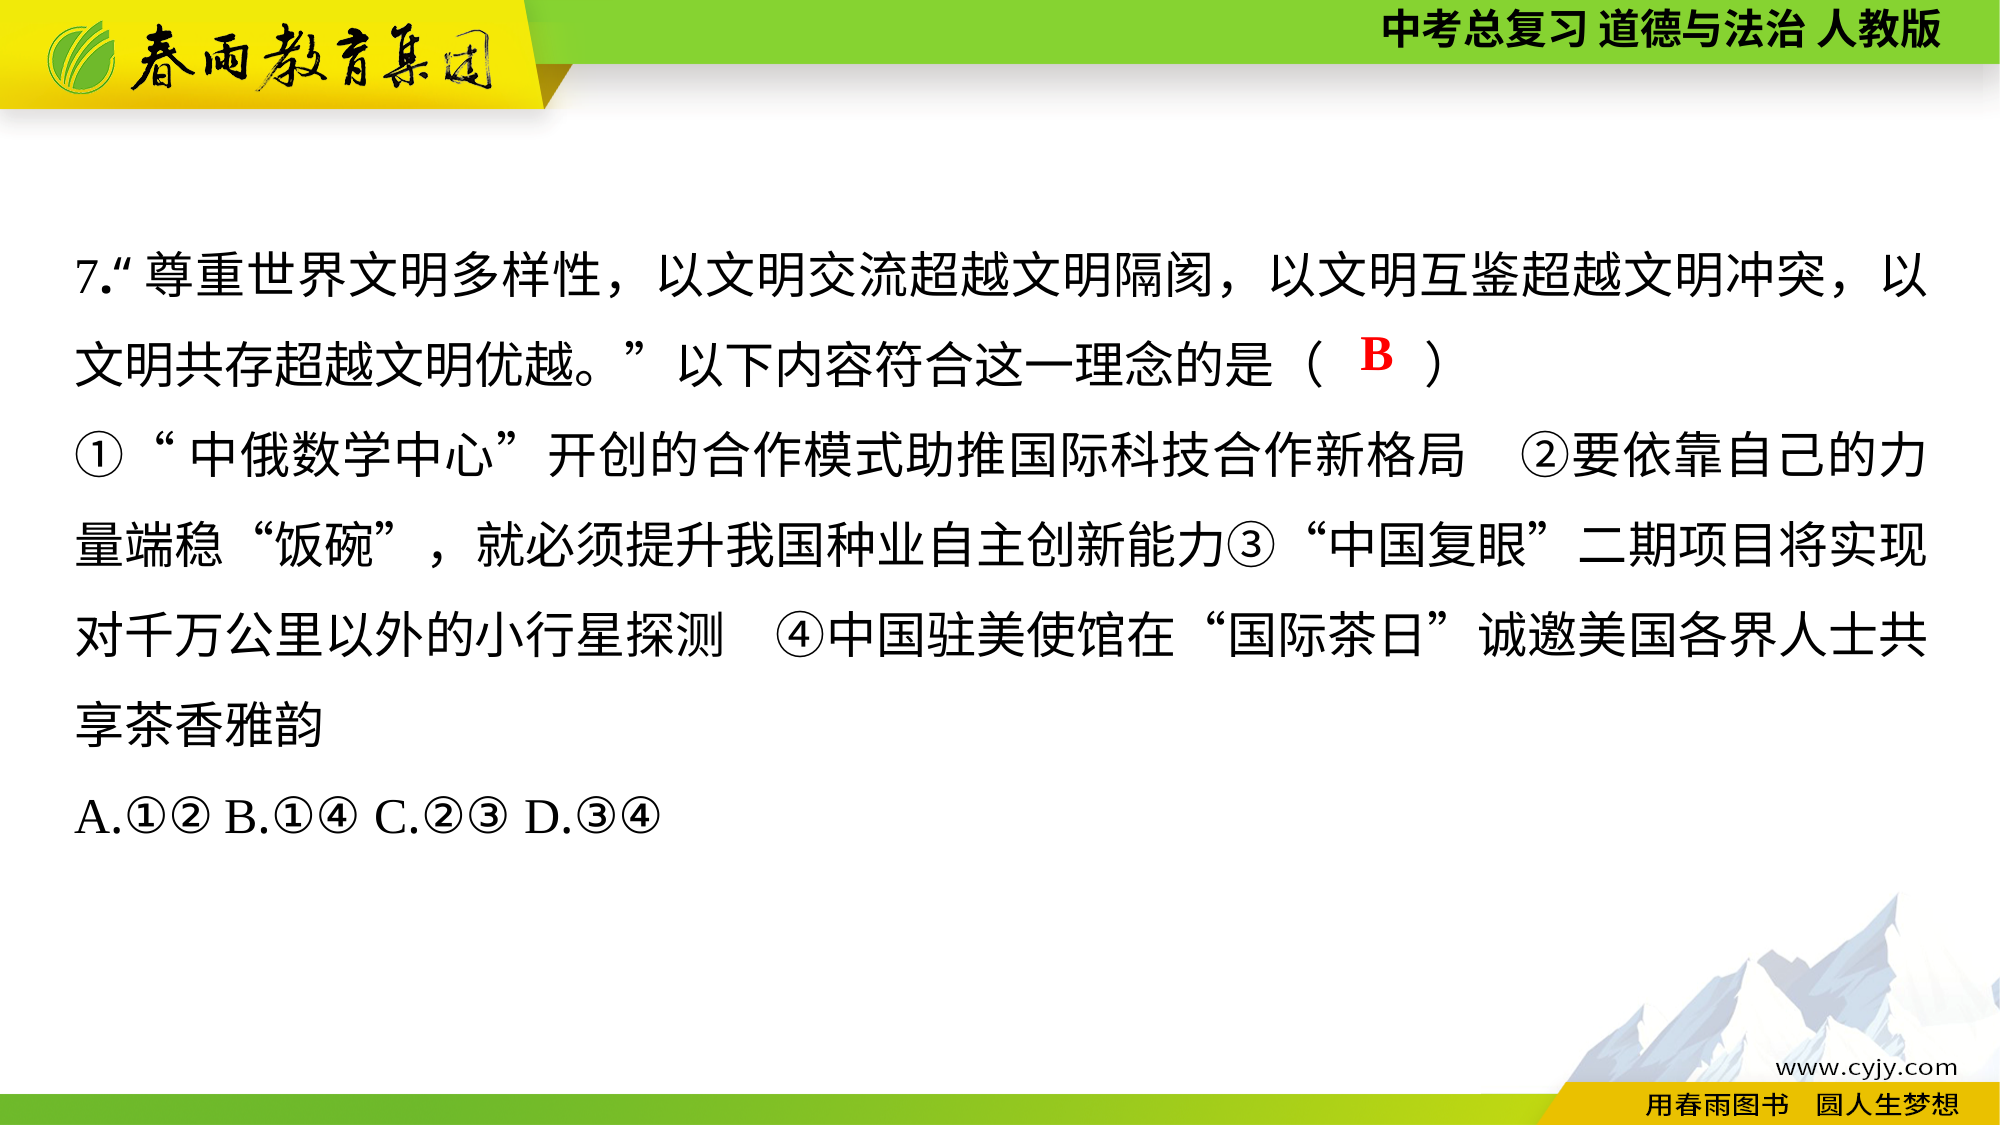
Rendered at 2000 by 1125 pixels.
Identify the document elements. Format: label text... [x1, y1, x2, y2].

text_box B [1345, 312, 1409, 388]
list 7.“尊重世界文明多样性，以文明交流超越文明隔阂，以文明互鉴超越文明冲突，以文明共存超越文明优越。”以下内容符合这一理念的是（ ） ①“中俄数学中心”开创的合作模式助推国际科技合作新格局 ②要依靠自己的力量端稳“饭碗”，就必须提升我国种业自主创新能力③“中国复眼”二期项目将实现对千万公里以外的小行星探测 ④中国驻美使馆在“国际茶日”诚邀美国各界人士共享茶香雅韵 A.①② B.①④ C.②③ D.③④ [59, 206, 1944, 846]
picture [0, 0, 2000, 1125]
